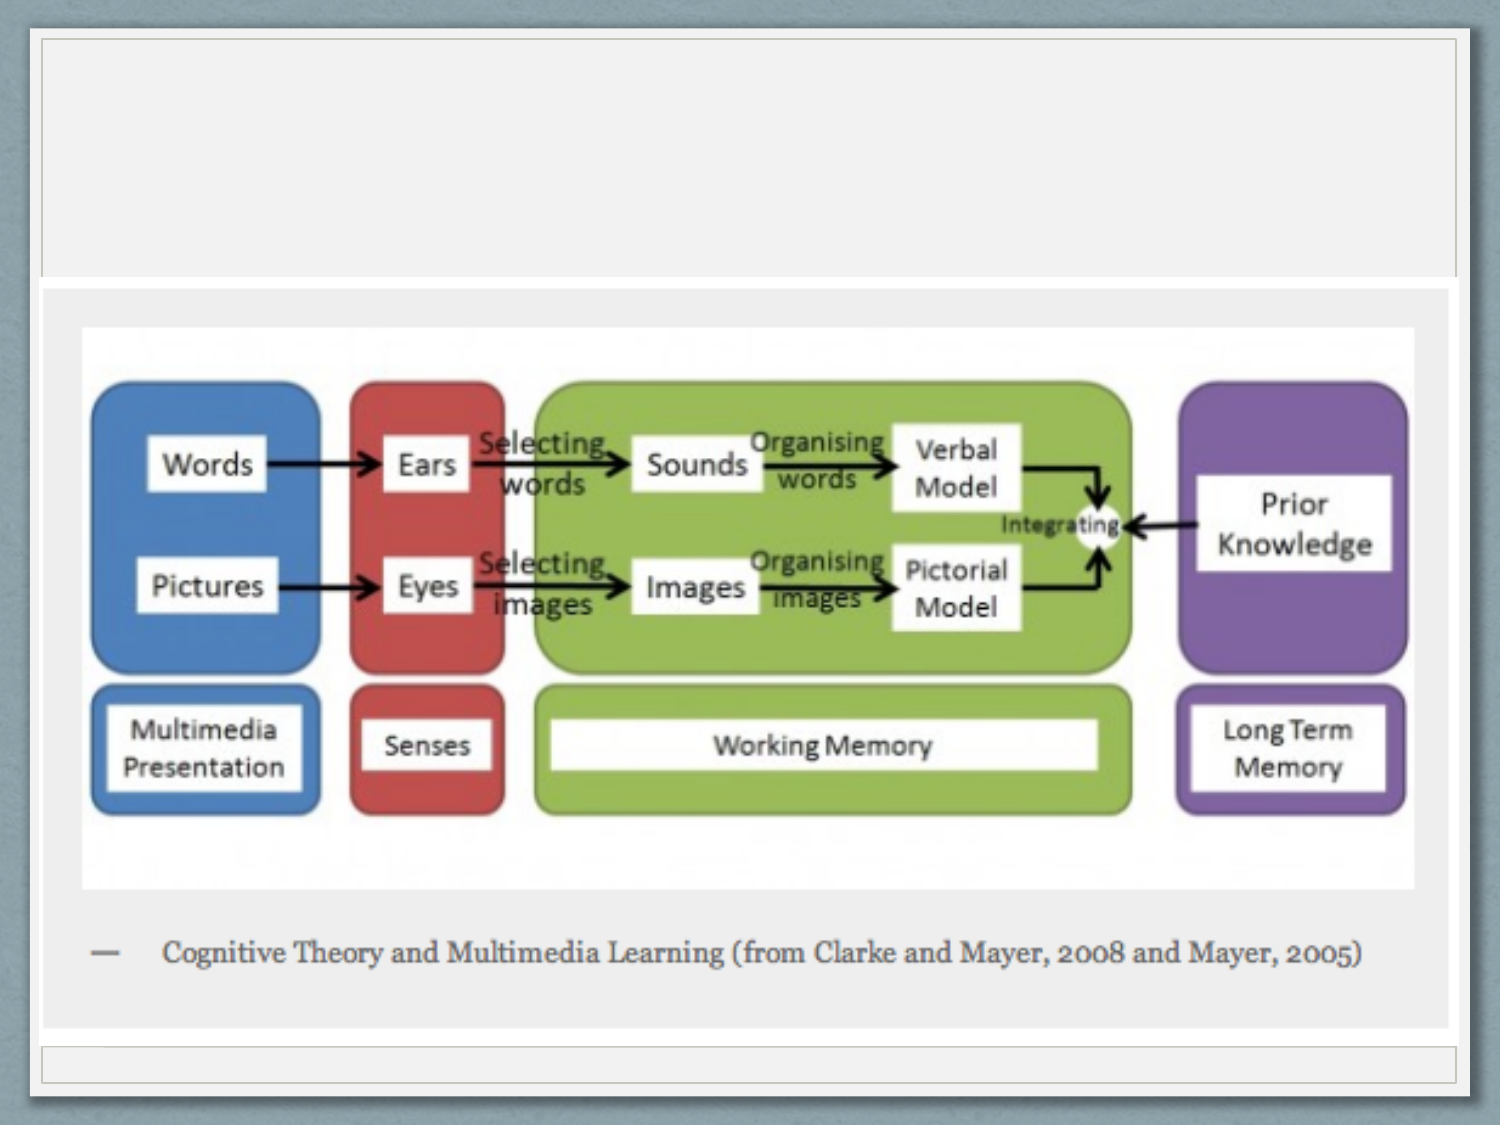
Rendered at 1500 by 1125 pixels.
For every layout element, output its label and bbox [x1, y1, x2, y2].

picture [38, 277, 1460, 1047]
